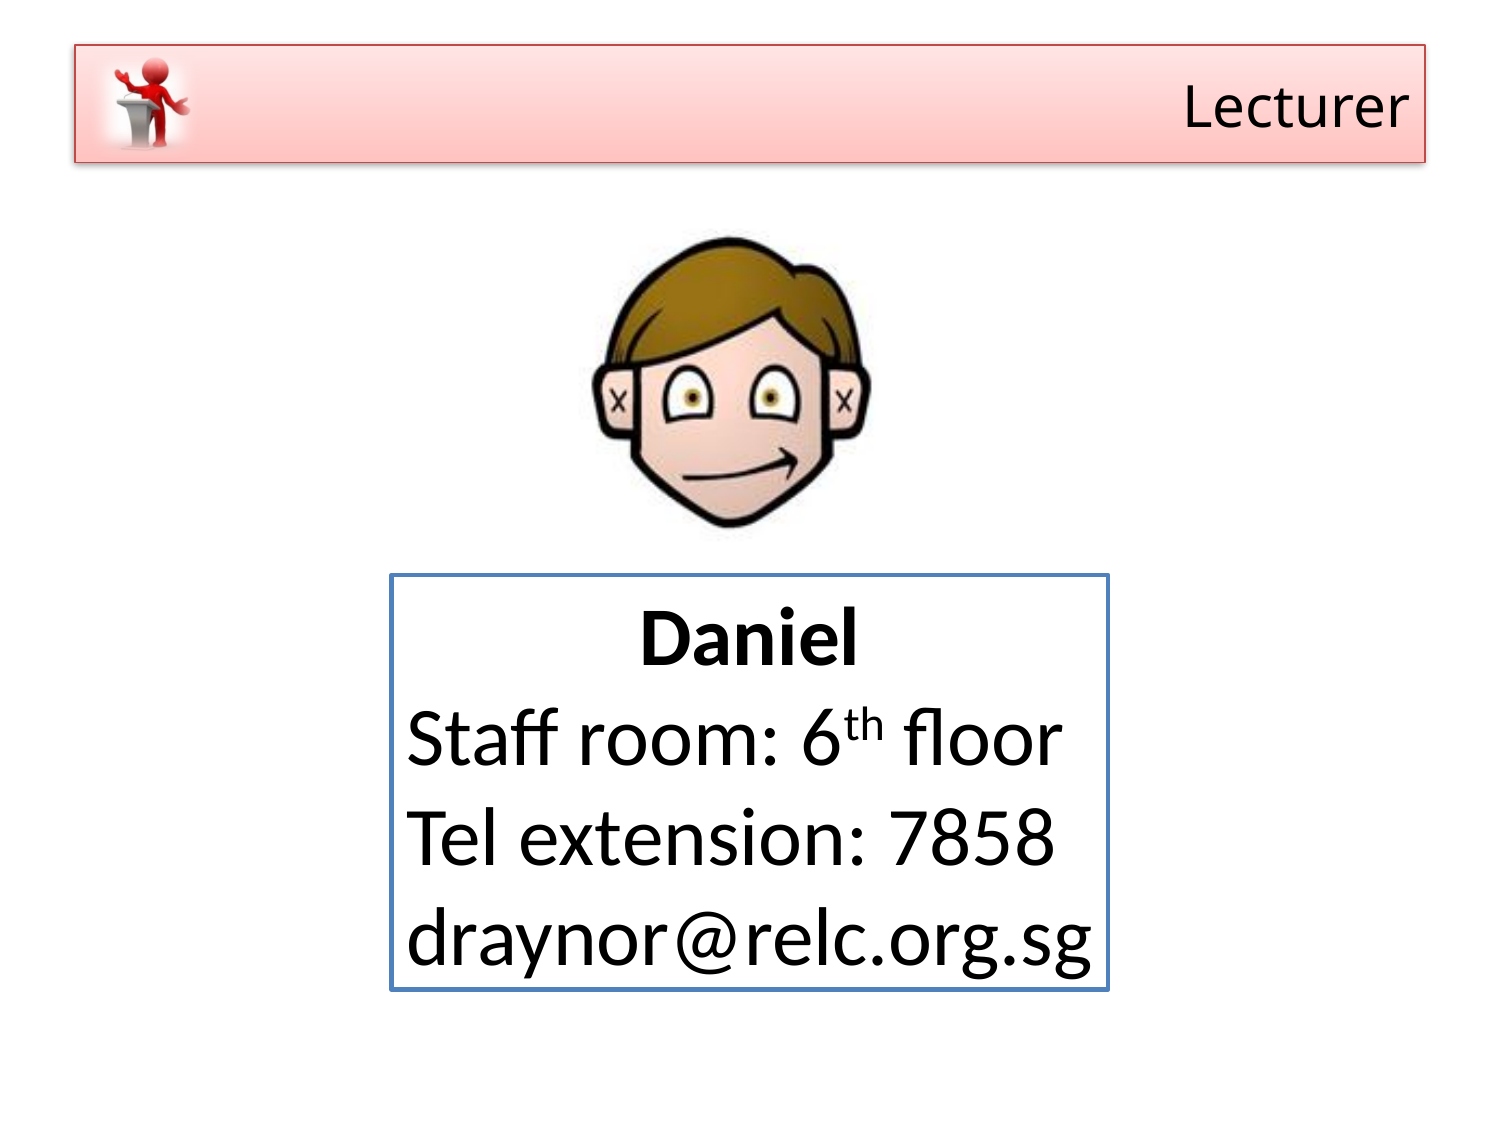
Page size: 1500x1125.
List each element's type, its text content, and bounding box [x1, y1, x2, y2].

picture [87, 49, 201, 163]
text_box Lecturer [74, 44, 1426, 163]
text_box Daniel Staff room: 6th floor Tel extension: 7858 draynor@relc.org.sg [389, 573, 1110, 992]
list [562, 212, 915, 563]
